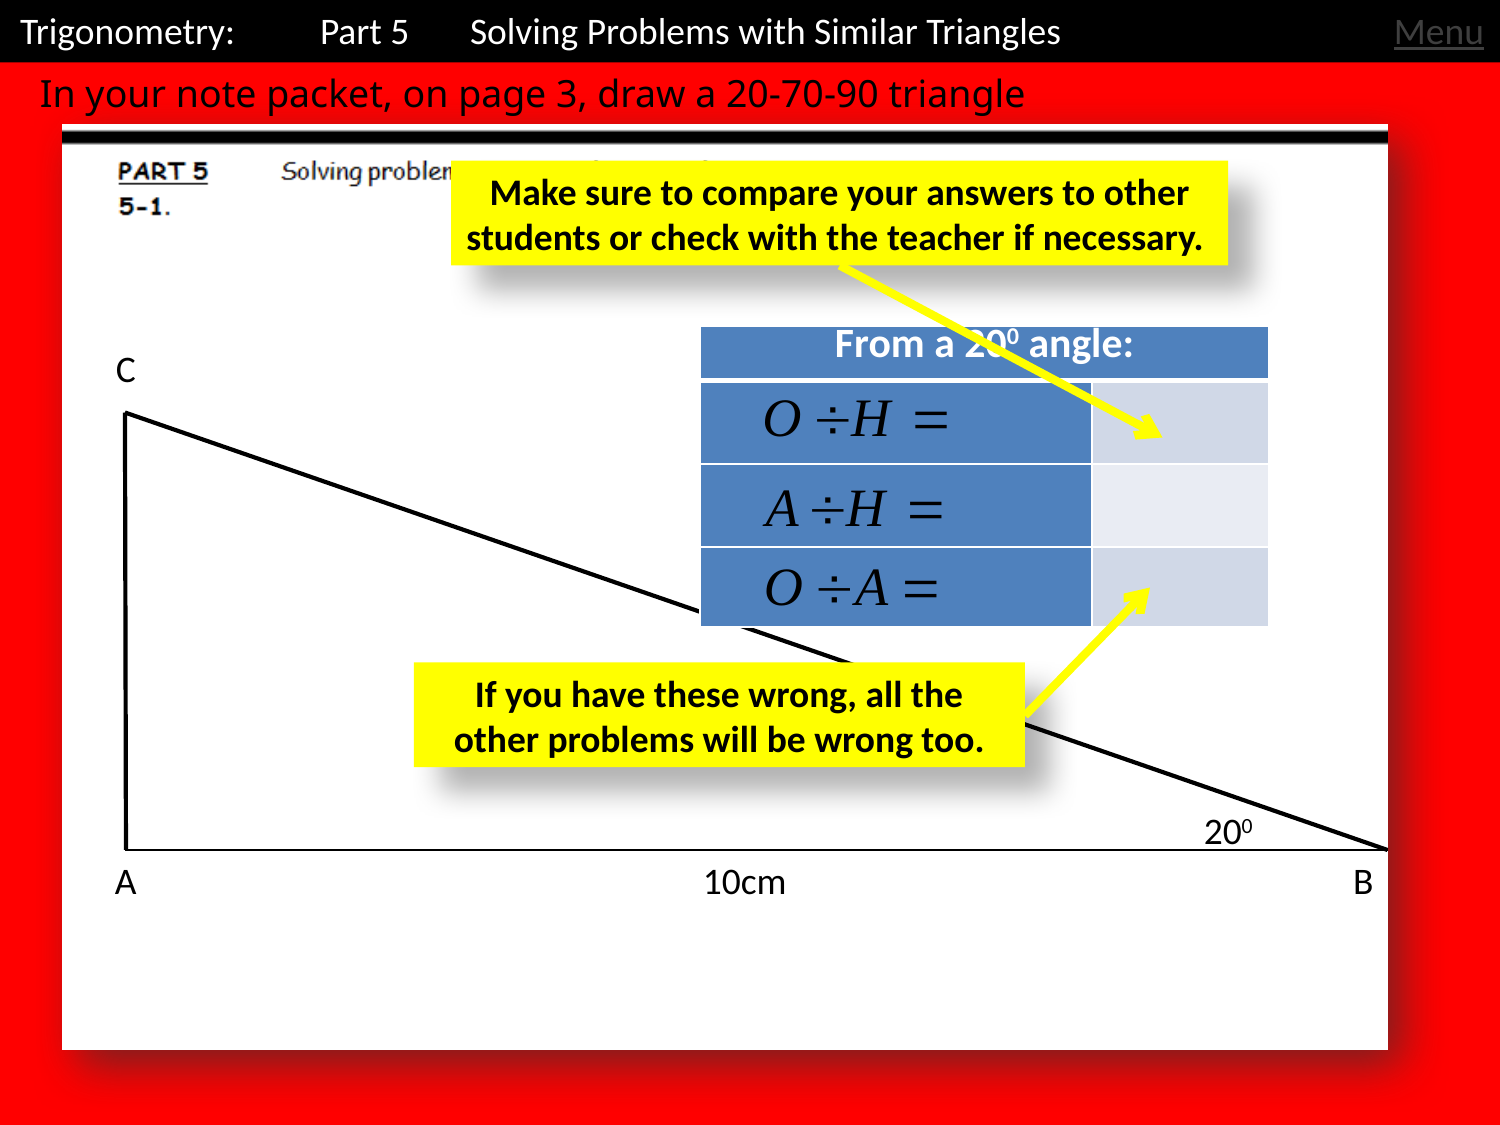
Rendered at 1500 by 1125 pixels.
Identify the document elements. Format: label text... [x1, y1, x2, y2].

text_box [0, 0, 5, 64]
text_box In your note packet, on page 3, draw a 20-70-90 triangle [24, 62, 1475, 168]
text_box Trigonometry: Part 5 Solving Problems with Similar Triangles [5, 0, 1086, 105]
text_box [127, 412, 1388, 851]
text_box Menu [1379, 0, 1500, 60]
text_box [1024, 587, 1151, 716]
text_box [1086, 0, 1500, 64]
picture [62, 124, 1388, 1051]
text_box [755, 386, 951, 451]
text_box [756, 555, 939, 620]
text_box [839, 266, 1163, 438]
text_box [752, 477, 944, 537]
